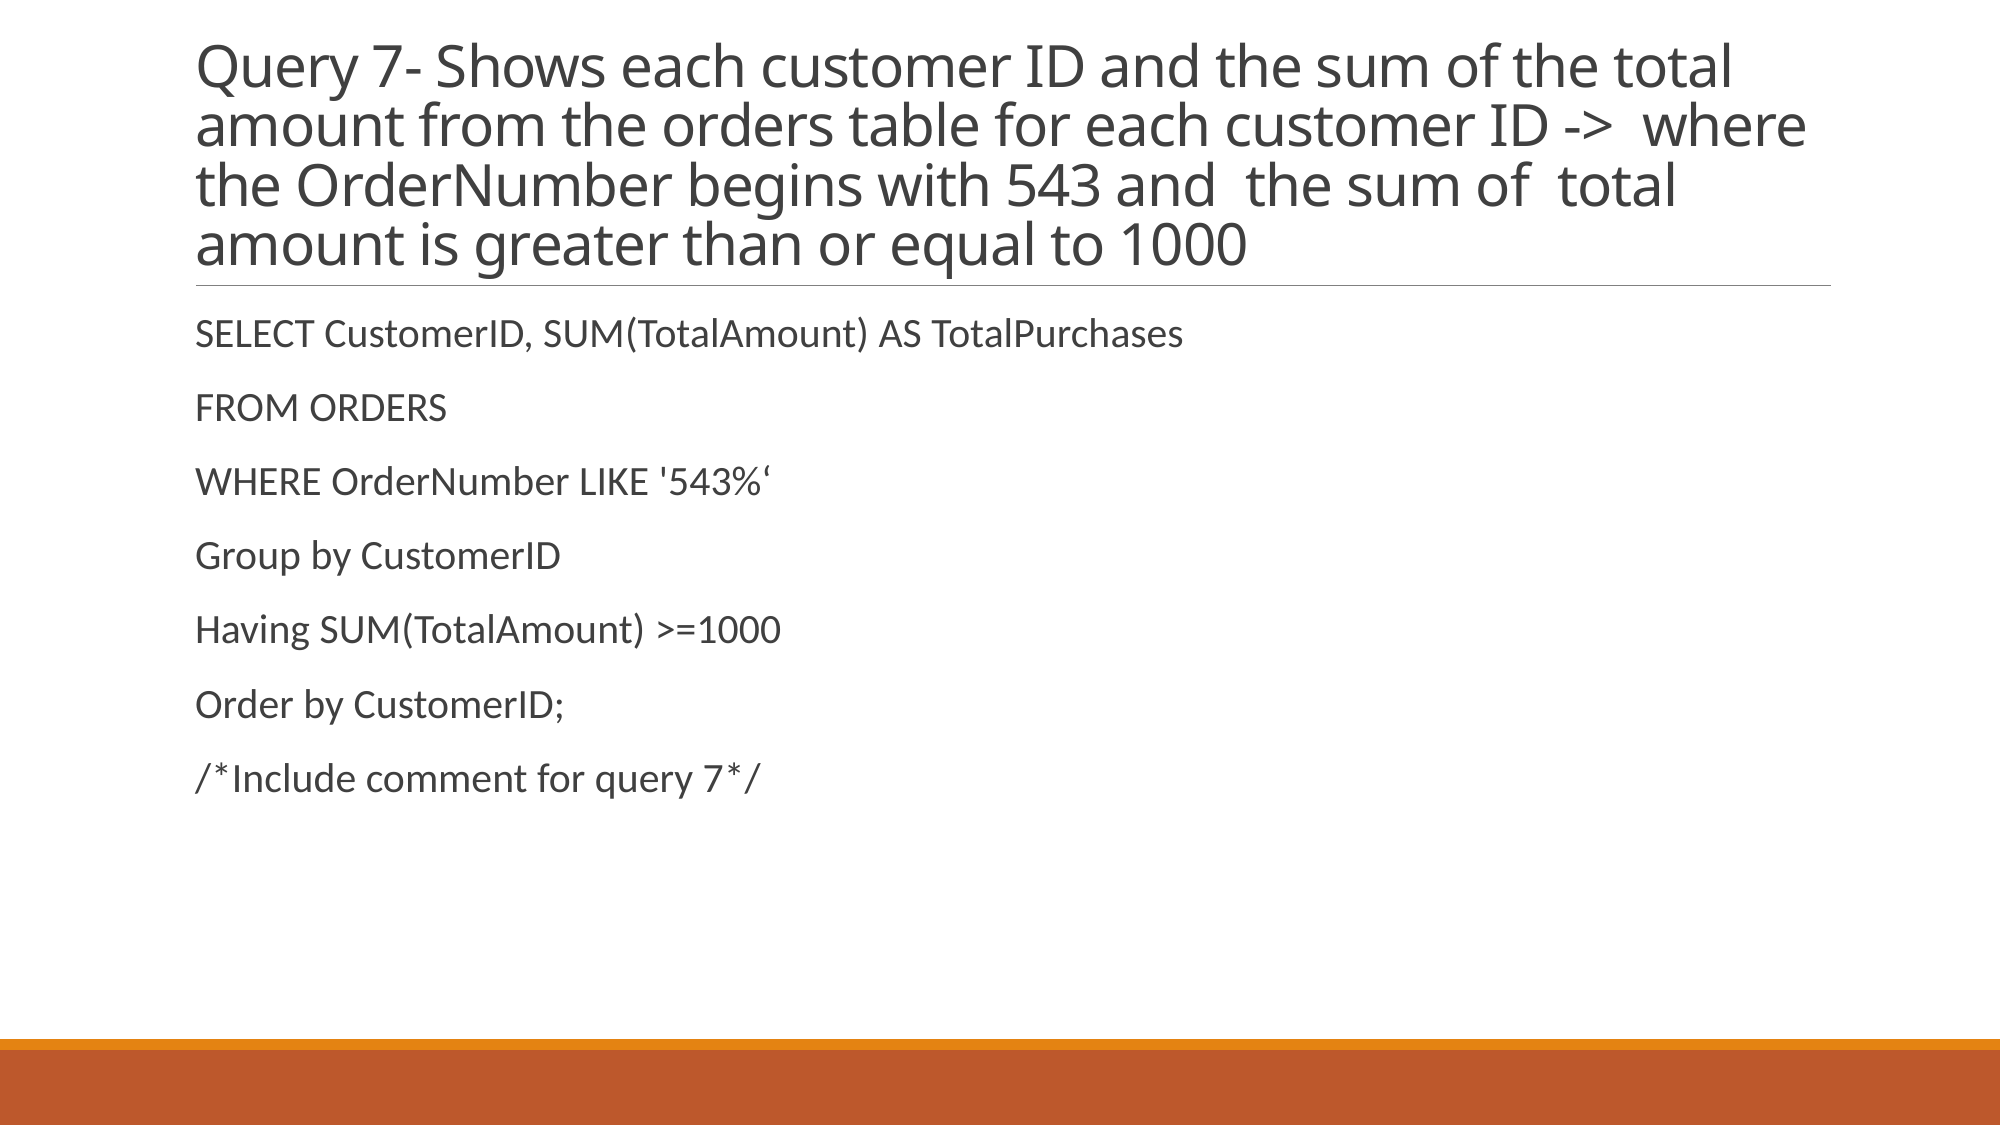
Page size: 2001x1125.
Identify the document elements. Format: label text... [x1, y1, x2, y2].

list SELECT CustomerID, SUM(TotalAmount) AS TotalPurchases FROM ORDERS WHERE OrderNumber LIKE '543%‘ Group by CustomerID Having SUM(TotalAmount) >=1000 Order by CustomerID; /*Include comment for query 7*/ [180, 303, 1830, 964]
title Query 7- Shows each customer ID and the sum of the total amount from the orders table for each customer ID -> where the OrderNumber begins with 543 and the sum of total amount is greater than or equal to 1000 [180, 47, 1830, 285]
